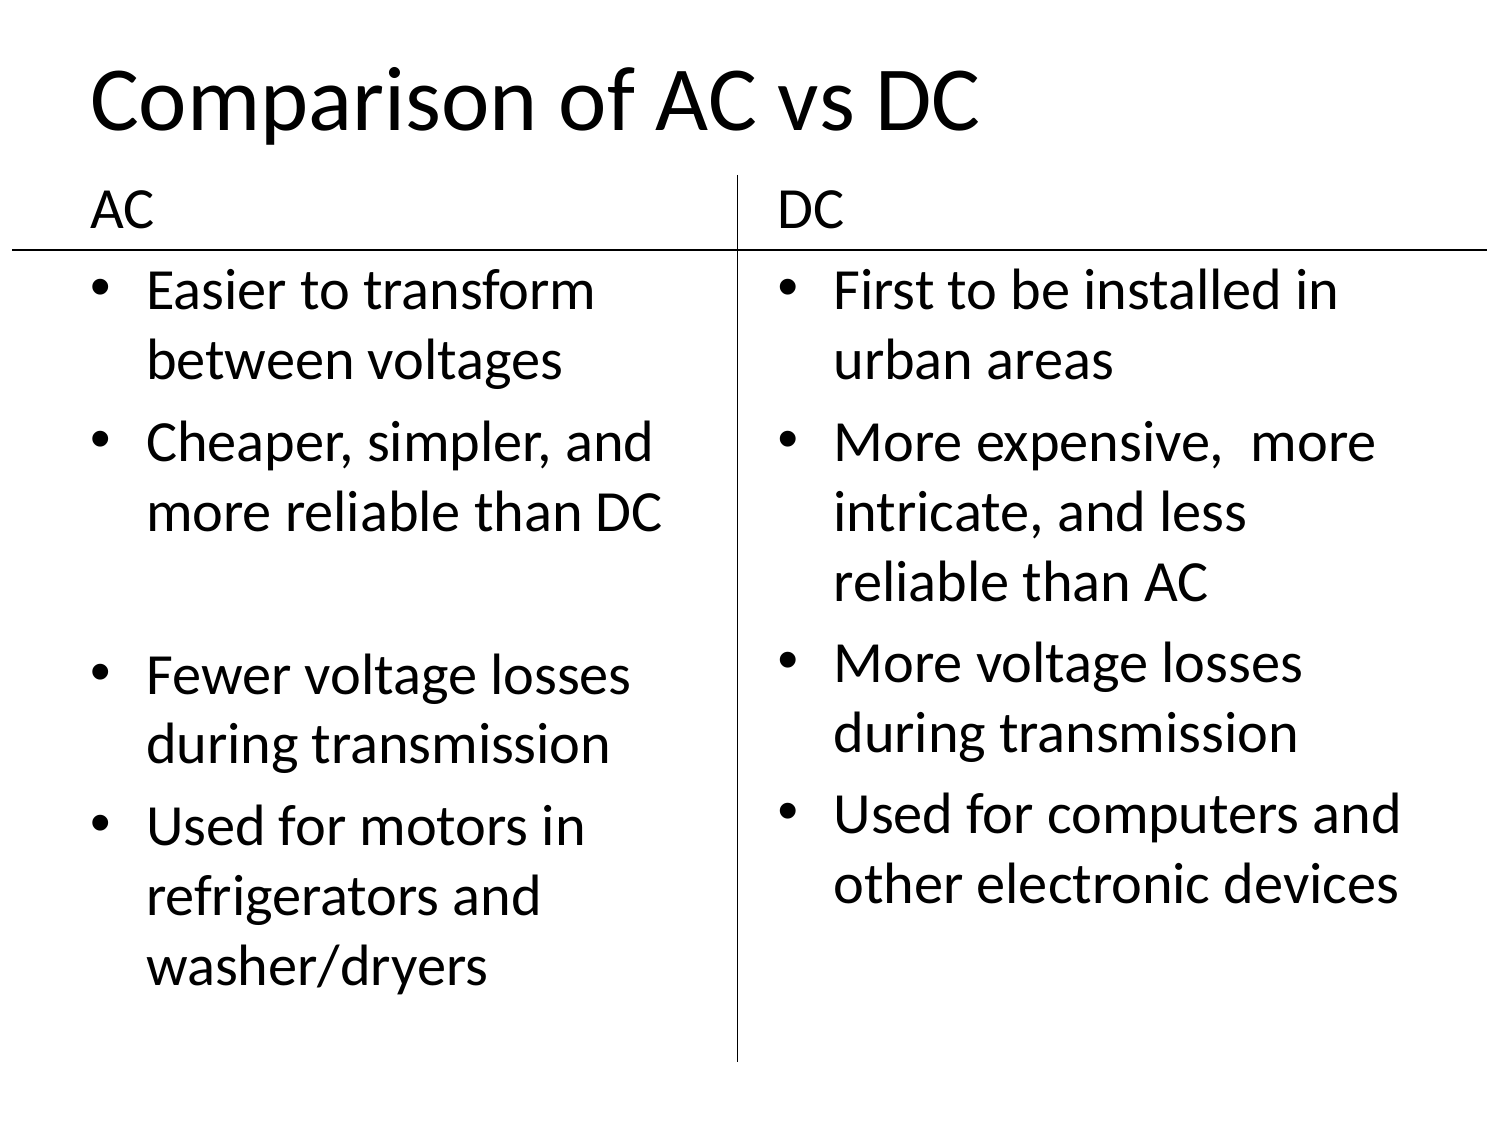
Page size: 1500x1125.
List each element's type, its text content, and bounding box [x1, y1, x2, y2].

list DC First to be installed in urban areas More expensive, more intricate, and less reliable than AC More voltage losses during transmission Used for computers and other electronic devices [762, 259, 1425, 1125]
title Comparison of AC vs DC [75, 0, 1425, 188]
list AC Easier to transform between voltages Cheaper, simpler, and more reliable than DC Fewer voltage losses during transmission Used for motors in refrigerators and washer/dryers [75, 162, 738, 249]
list DC First to be installed in urban areas More expensive, more intricate, and less reliable than AC More voltage losses during transmission Used for computers and other electronic devices [762, 162, 1425, 249]
list AC Easier to transform between voltages Cheaper, simpler, and more reliable than DC Fewer voltage losses during transmission Used for motors in refrigerators and washer/dryers [75, 259, 738, 1125]
